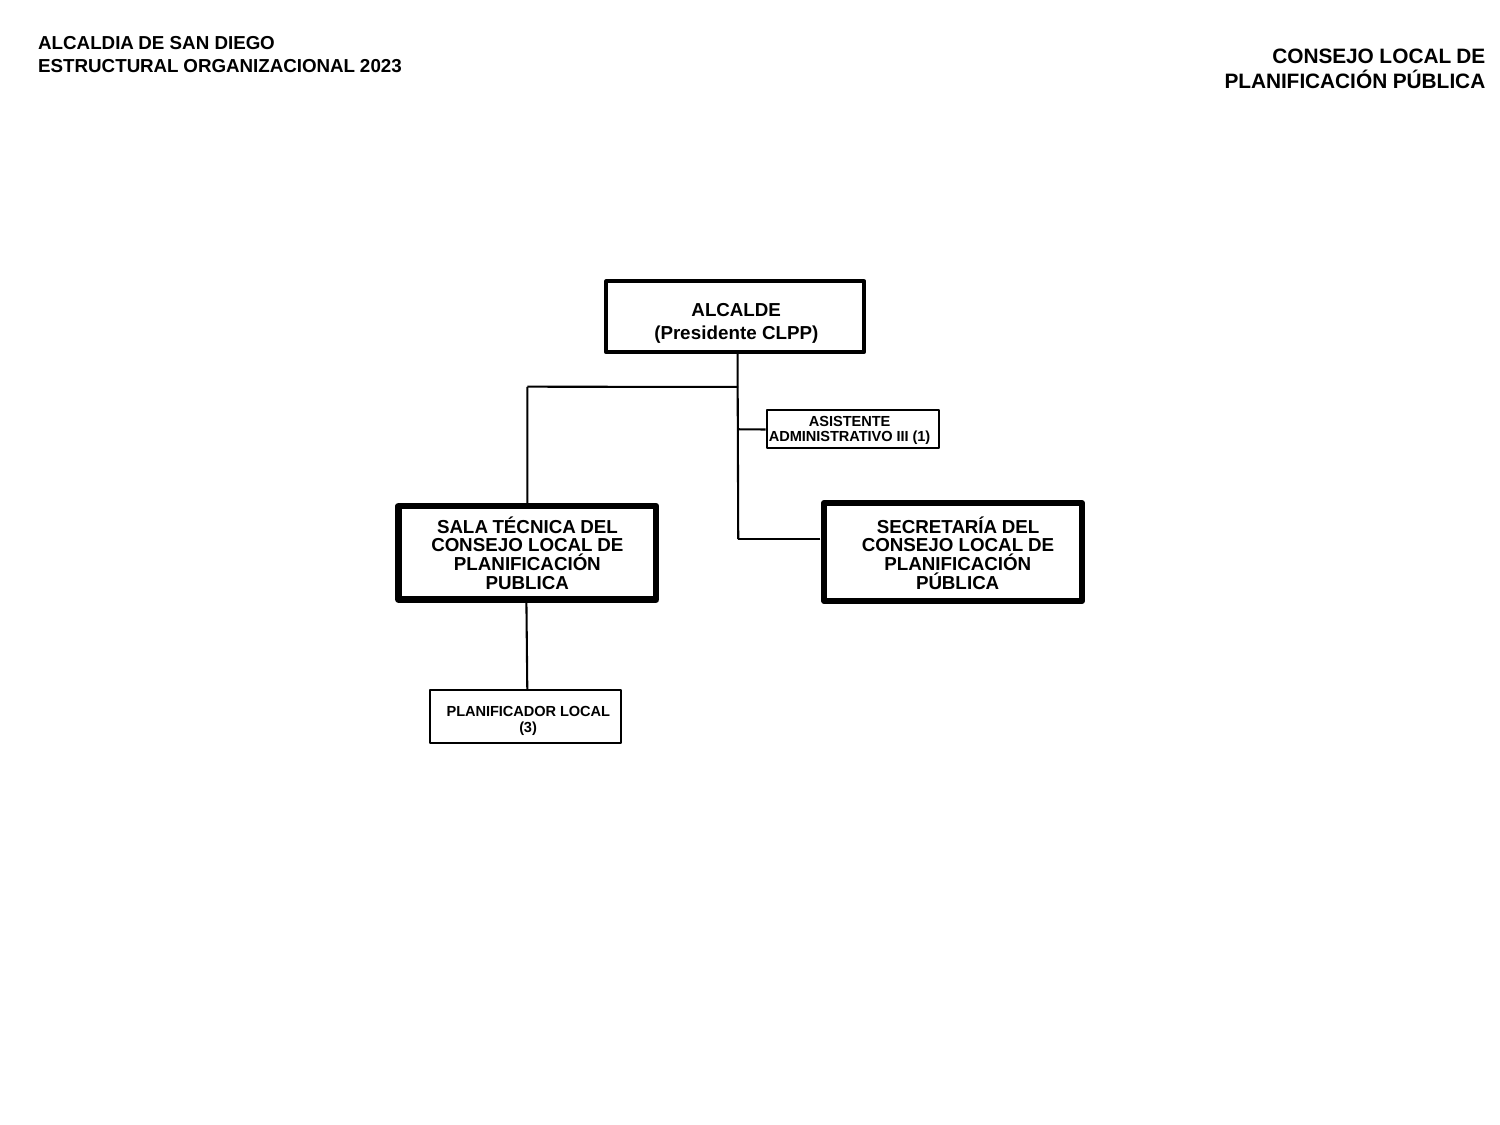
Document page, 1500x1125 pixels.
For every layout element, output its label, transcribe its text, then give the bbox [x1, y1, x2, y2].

text_box CONSEJO LOCAL DE PLANIFICACIÓN PÚBLICA [1101, 35, 1500, 100]
text_box ALCALDIA DE SAN DIEGO ESTRUCTURAL ORGANIZACIONAL 2023 [23, 23, 551, 84]
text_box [398, 280, 1087, 745]
